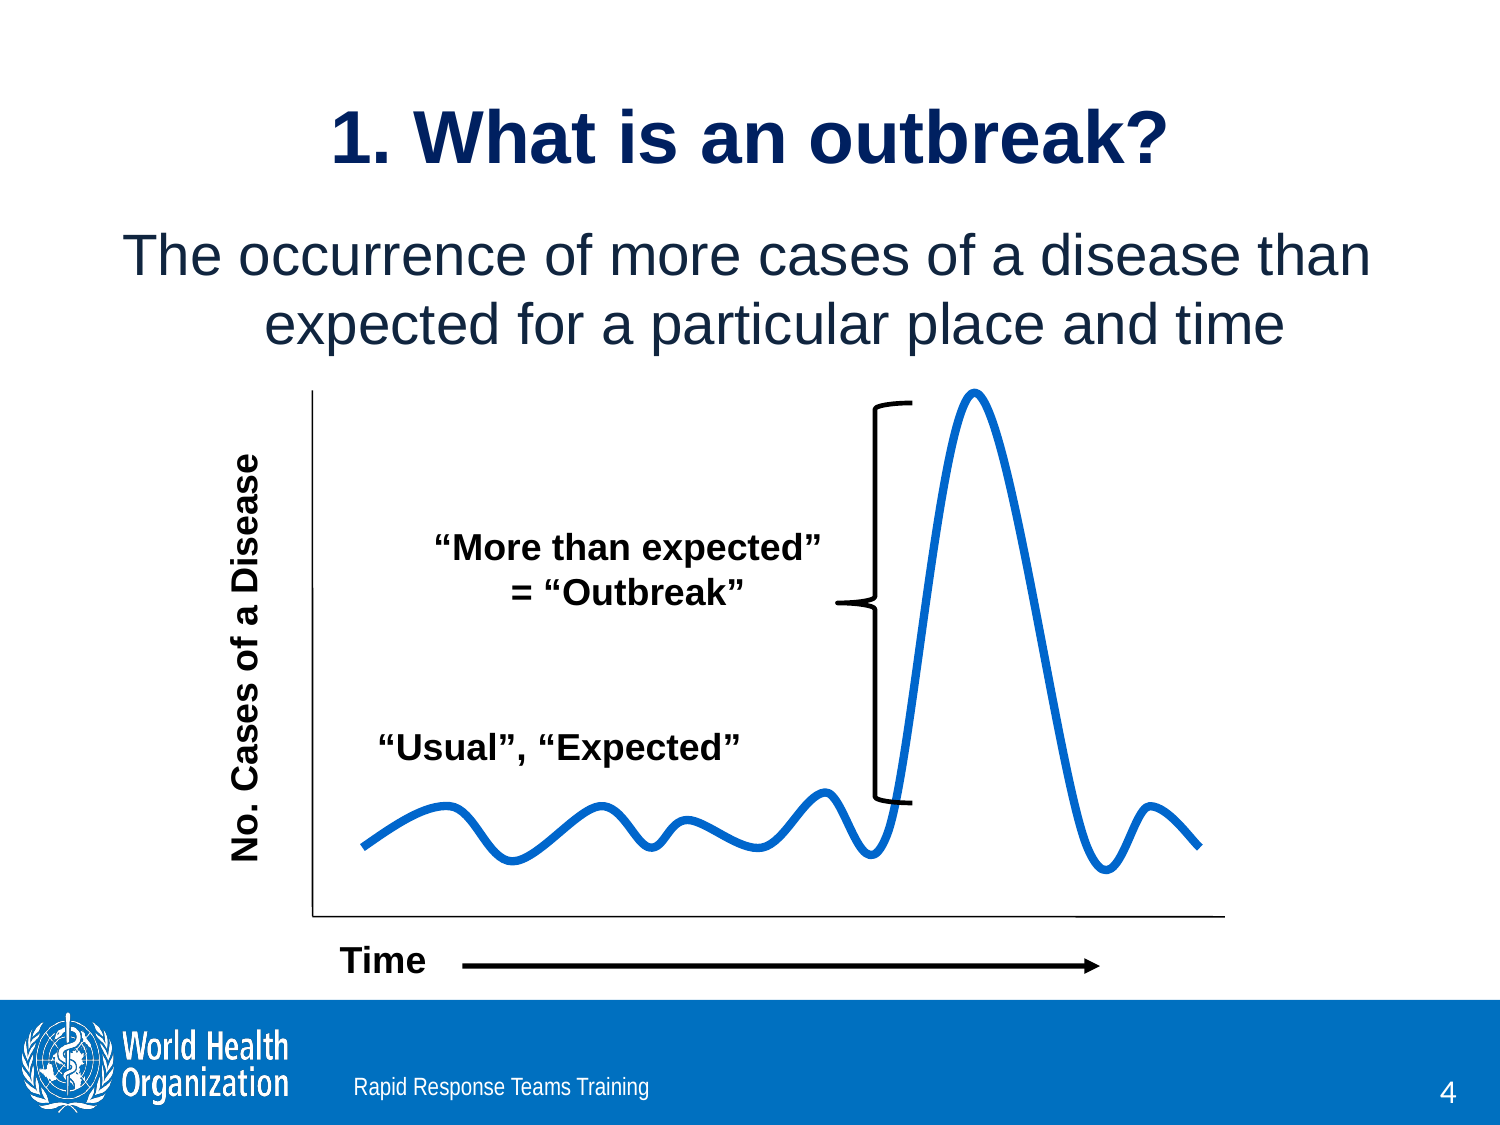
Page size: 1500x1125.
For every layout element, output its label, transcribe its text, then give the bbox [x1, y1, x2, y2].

text_box 1. What is an outbreak? [62, 81, 1439, 244]
text_box No. Cases of a Disease [212, 362, 273, 879]
text_box [462, 959, 1100, 973]
text_box “More than expected” = “Outbreak” [381, 515, 875, 621]
text_box Time [324, 928, 488, 989]
text_box The occurrence of more cases of a disease than expected for a particular place and time [58, 209, 1437, 1035]
text_box [362, 392, 1200, 871]
text_box [874, 402, 913, 804]
picture [21, 1012, 288, 1113]
text_box “Usual”, “Expected” [312, 715, 807, 776]
